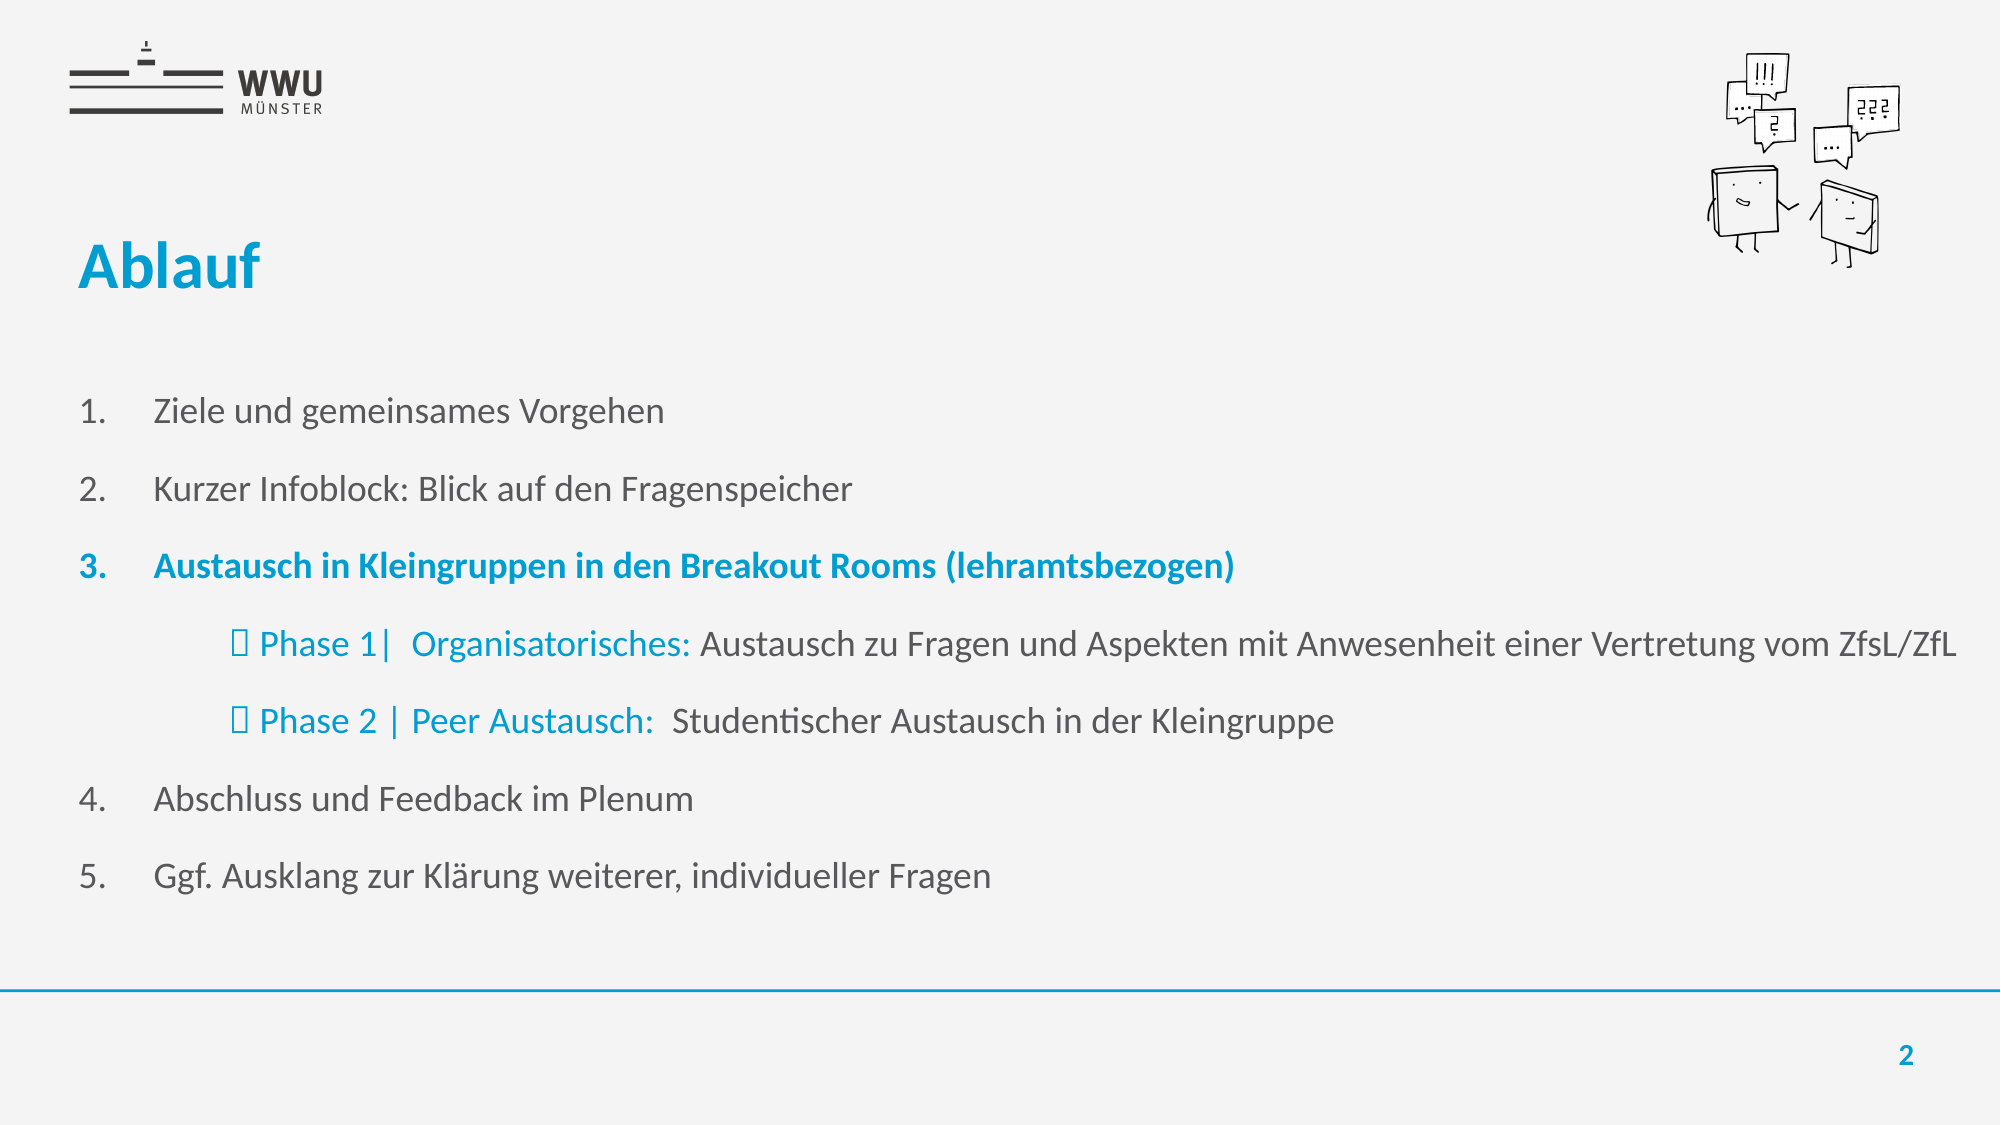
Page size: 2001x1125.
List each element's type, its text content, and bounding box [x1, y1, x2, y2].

title Ablauf [78, 221, 1922, 316]
list Ziele und gemeinsames Vorgehen Kurzer Infoblock: Blick auf den Fragenspeicher Austausch in Kleingruppen in den Breakout Rooms (lehramtsbezogen)  Phase 1| Organisatorisches: Austausch zu Fragen und Aspekten mit Anwesenheit einer Vertretung vom ZfsL/ZfL  Phase 2 | Peer Austausch: Studentischer Austausch in der Kleingruppe Abschluss und Feedback im Plenum Ggf. Ausklang zur Klärung weiterer, individueller Fragen [78, 380, 1981, 943]
picture [61, 32, 330, 123]
slide_number 2 [1763, 1012, 1922, 1072]
picture [1700, 53, 1901, 268]
